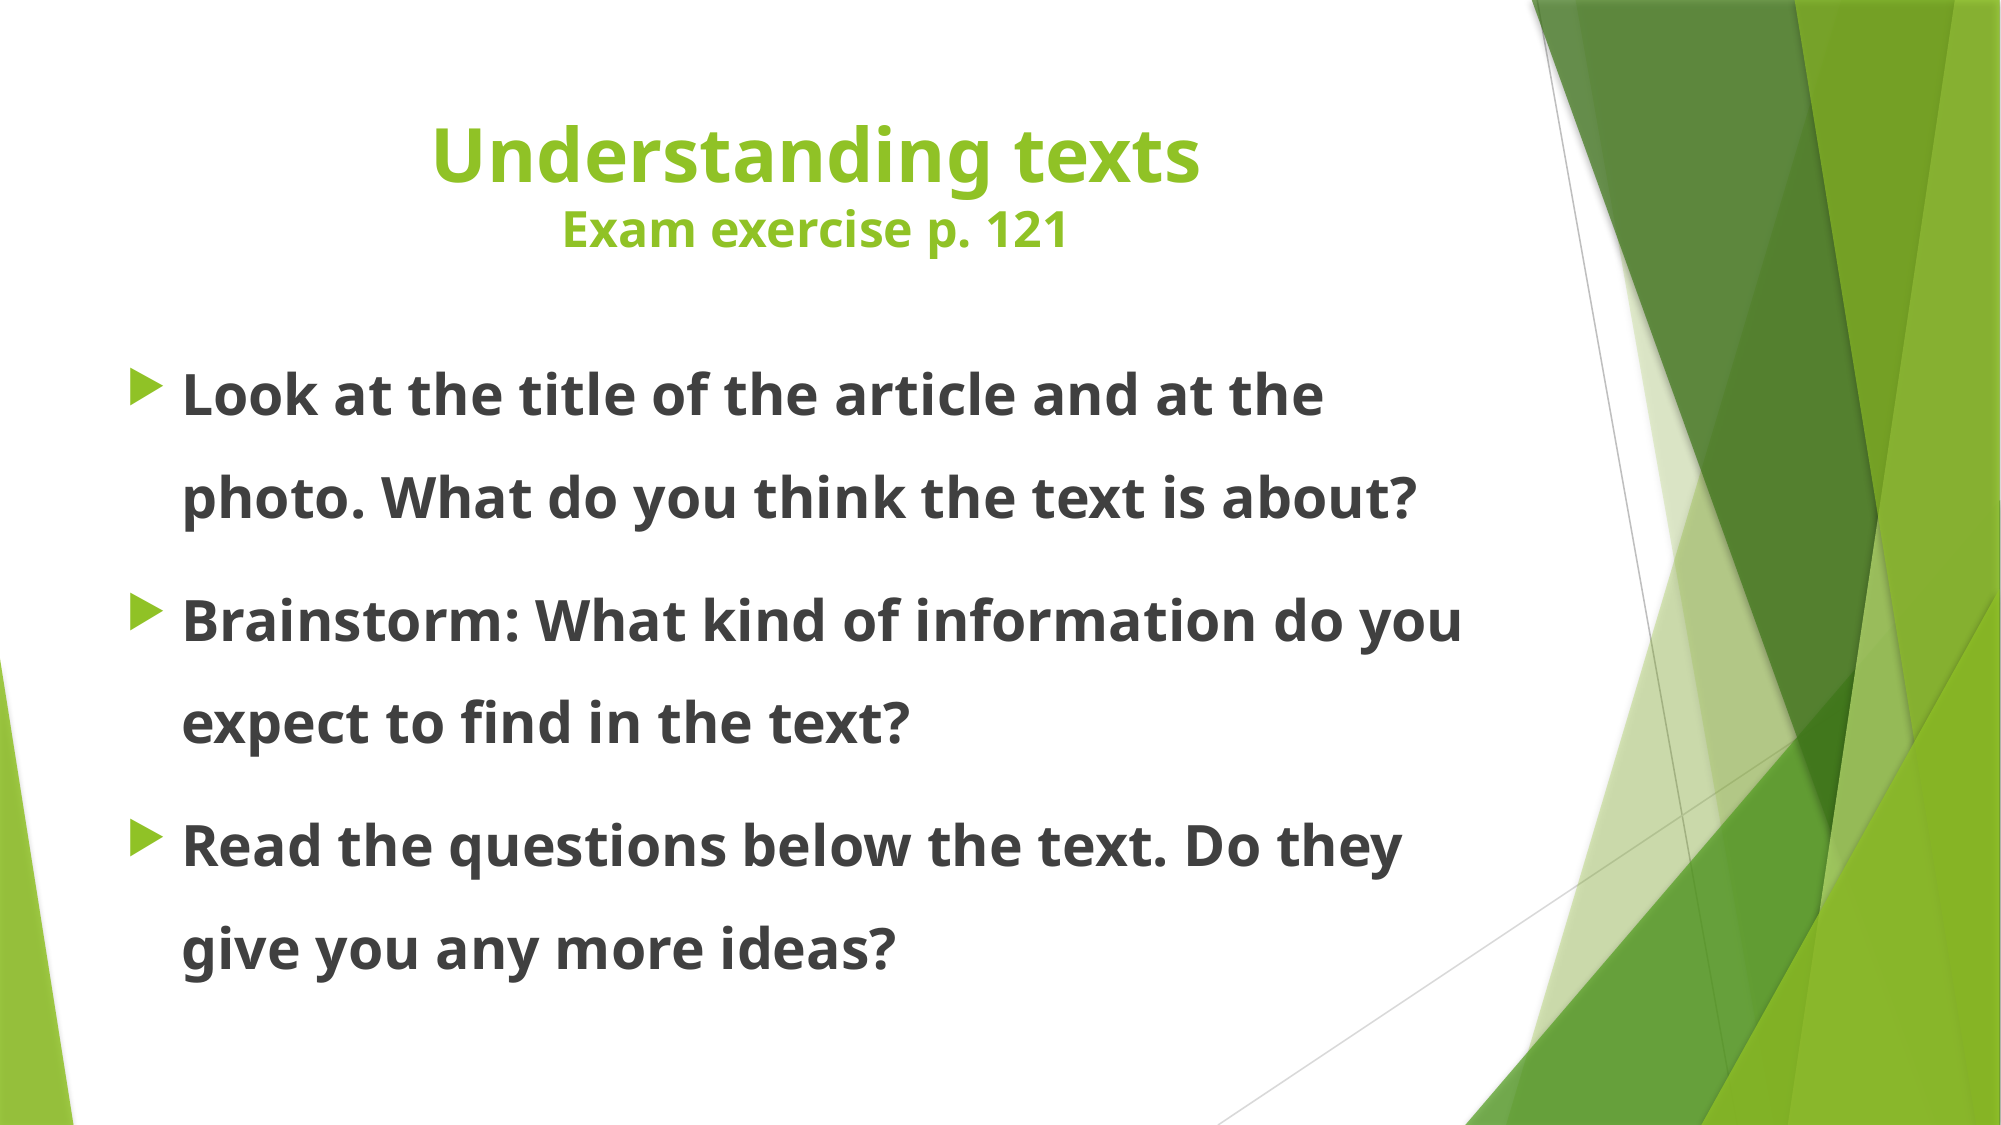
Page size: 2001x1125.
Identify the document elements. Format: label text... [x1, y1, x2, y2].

list Look at the title of the article and at the photo. What do you think the text is about? Brainstorm: What kind of information do you expect to find in the text? Read the questions below the text. Do they give you any more ideas? [111, 316, 1522, 991]
title Understanding texts Exam exercise p. 121 [111, 99, 1522, 316]
